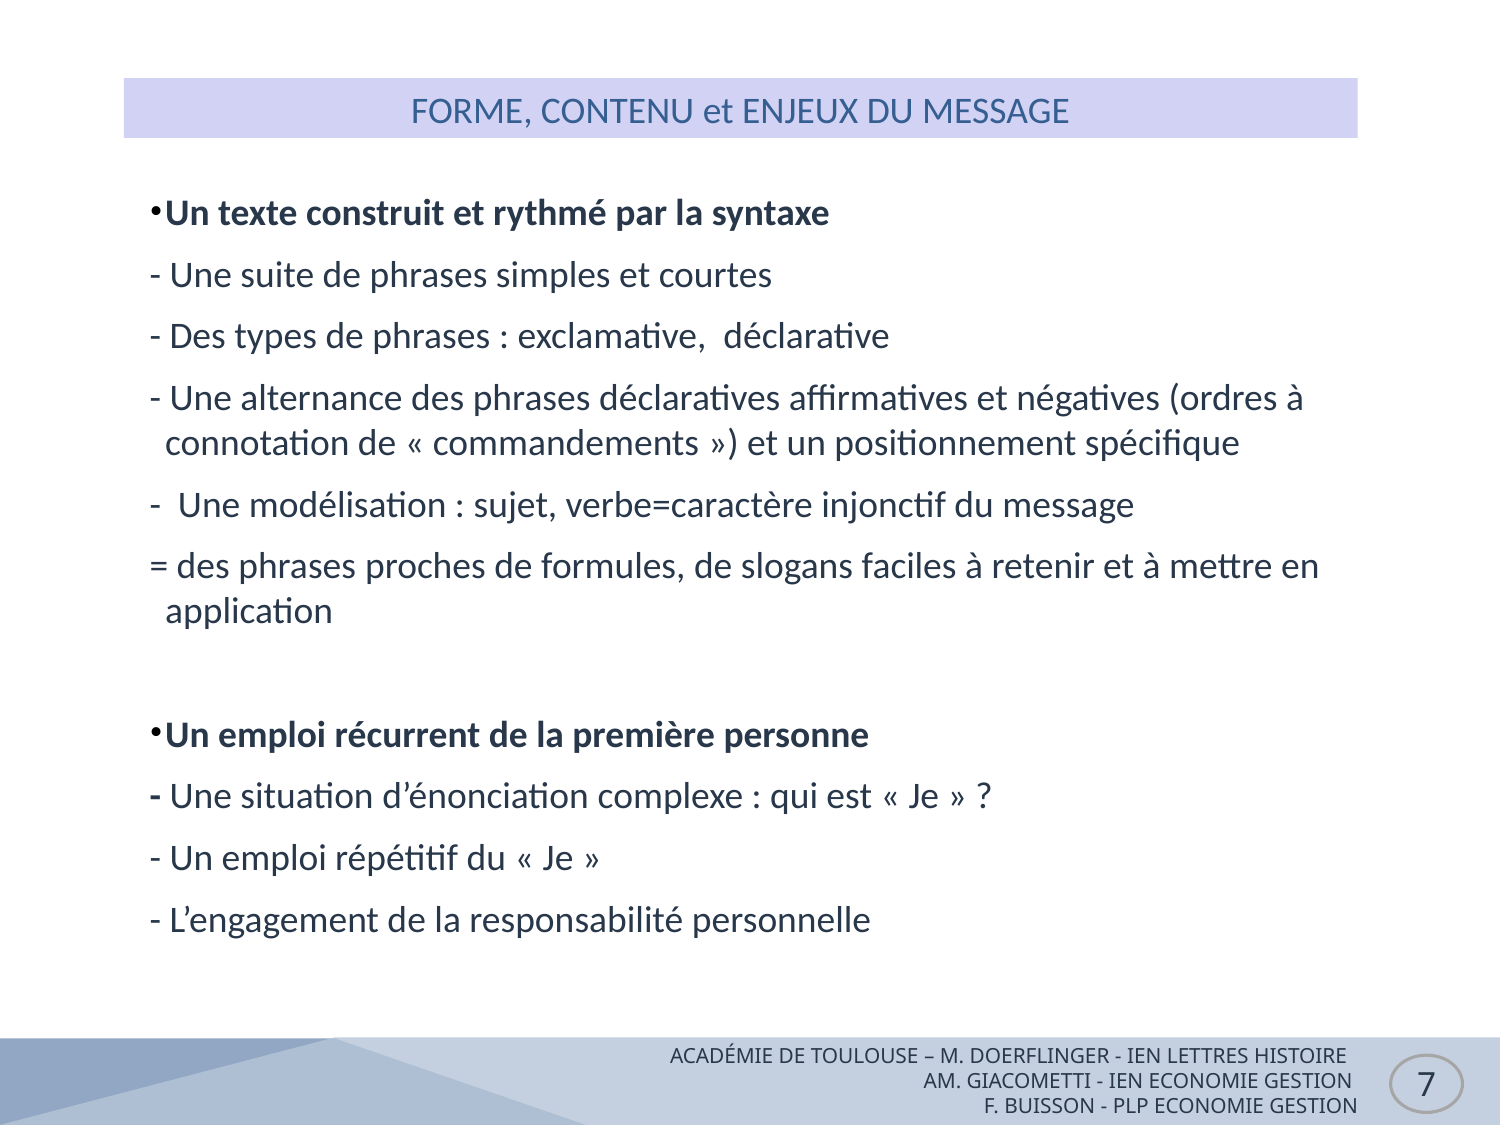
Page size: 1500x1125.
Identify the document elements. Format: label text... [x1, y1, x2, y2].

title FORME, CONTENU et ENJEUX DU MESSAGE [123, 77, 1358, 139]
footer ACADÉMIE DE TOULOUSE – M. DOERFLINGER - IEN LETTRES HISTOIRE AM. GIACOMETTI - IEN ECONOMIE GESTION F. BUISSON - PLP ECONOMIE GESTION [584, 1034, 1360, 1125]
text_box 7 [1390, 1055, 1463, 1113]
list Un texte construit et rythmé par la syntaxe - Une suite de phrases simples et courtes - Des types de phrases : exclamative, déclarative - Une alternance des phrases déclaratives affirmatives et négatives (ordres à connotation de « commandements ») et un positionnement spécifique - Une modélisation : sujet, verbe=caractère injonctif du message = des phrases proches de formules, de slogans faciles à retenir et à mettre en application Un emploi récurrent de la première personne - Une situation d’énonciation complexe : qui est « Je » ? - Un emploi répétitif du « Je » - L’engagement de la responsabilité personnelle [134, 180, 1369, 941]
